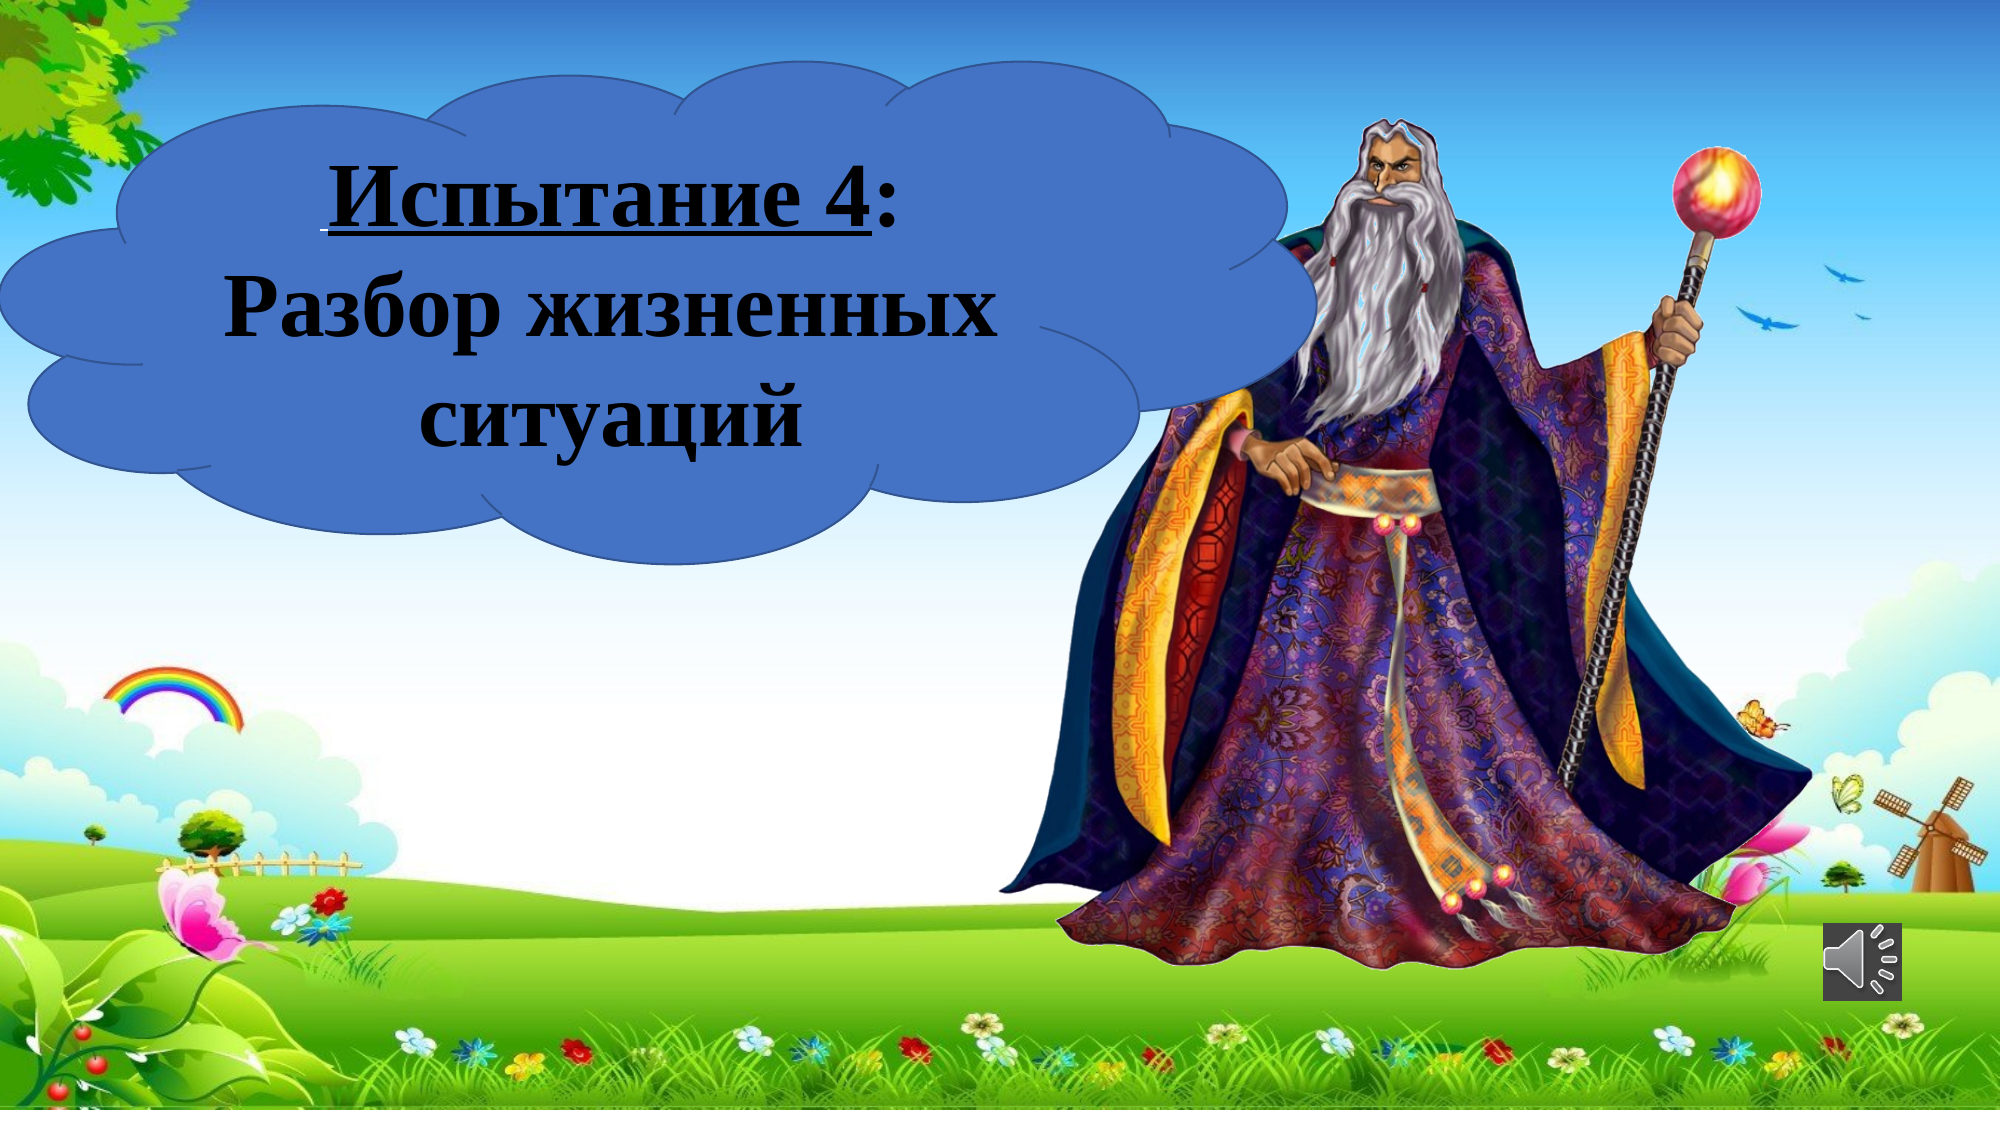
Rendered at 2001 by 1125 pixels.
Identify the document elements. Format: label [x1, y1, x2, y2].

list [0, 0, 2000, 1110]
picture [980, 88, 1903, 1002]
